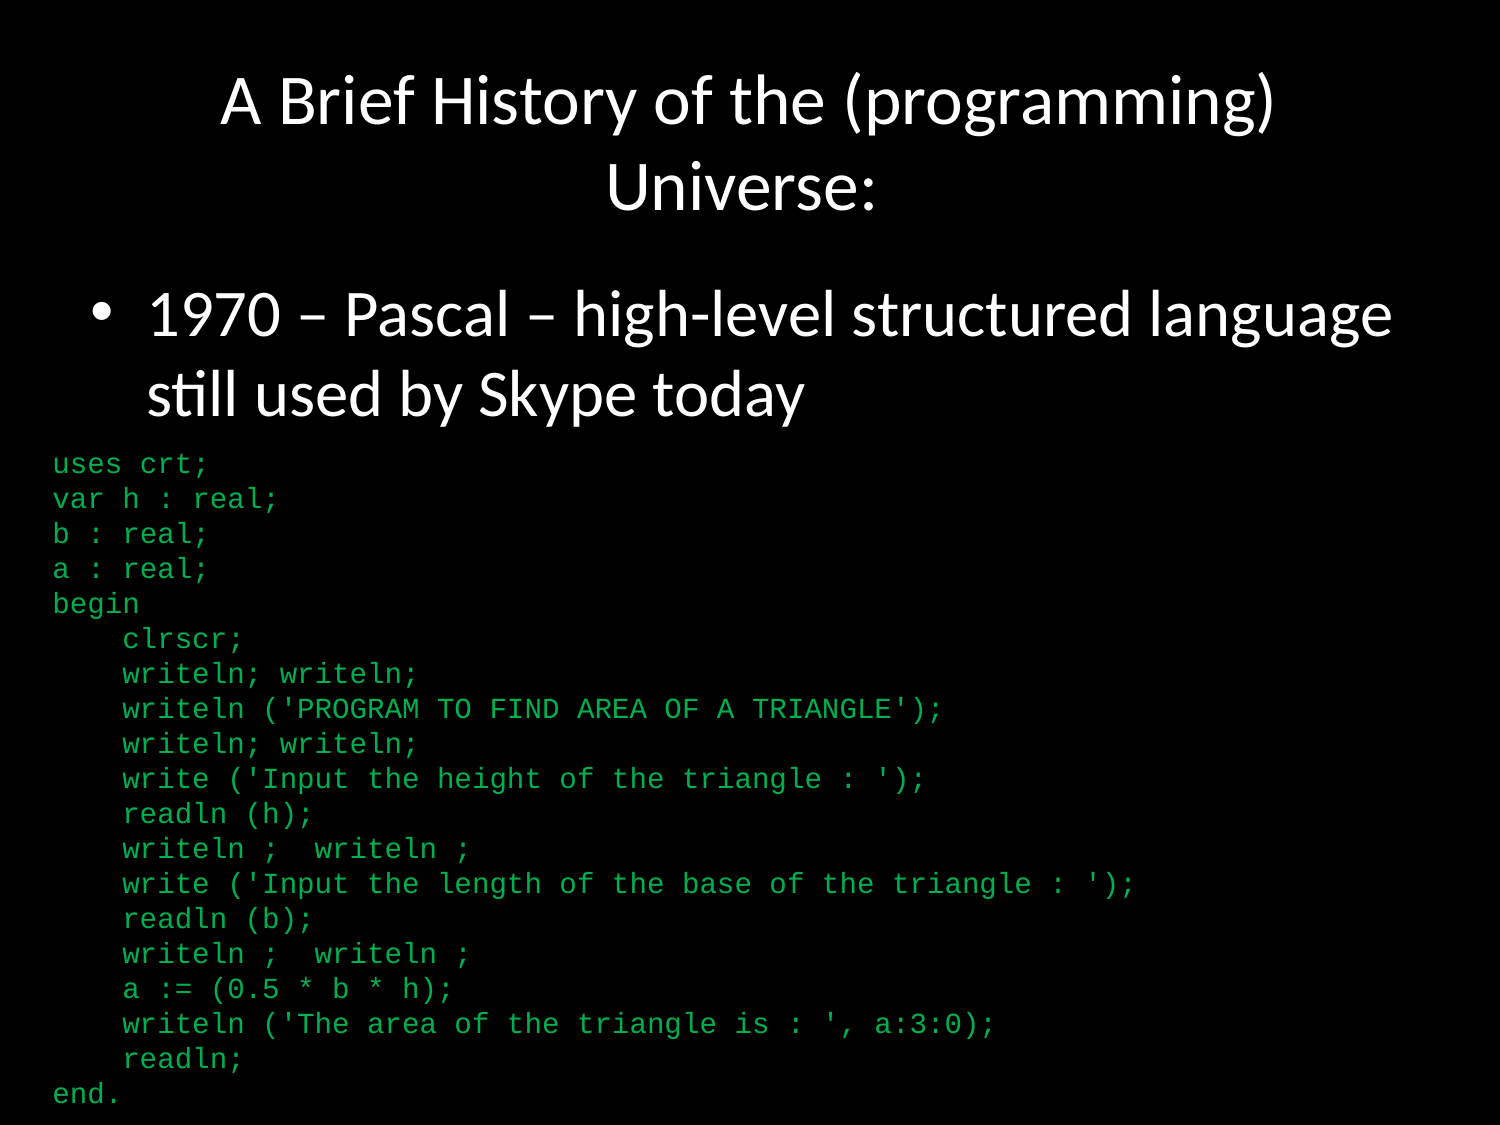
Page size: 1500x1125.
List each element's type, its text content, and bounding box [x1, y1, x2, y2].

list 1970 – Pascal – high-level structured language still used by Skype today [75, 262, 1425, 437]
title A Brief History of the (programming) Universe: [75, 45, 1425, 233]
text_box uses crt; var h : real; b : real; a : real; begin clrscr; writeln; writeln; writeln ('PROGRAM TO FIND AREA OF A TRIANGLE'); writeln; writeln; write ('Input the height of the triangle : '); readln (h); writeln ; writeln ; write ('Input the length of the base of the triangle : '); readln (b); writeln ; writeln ; a := (0.5 * b * h); writeln ('The area of the triangle is : ', a:3:0); readln; end. [37, 437, 1425, 1117]
